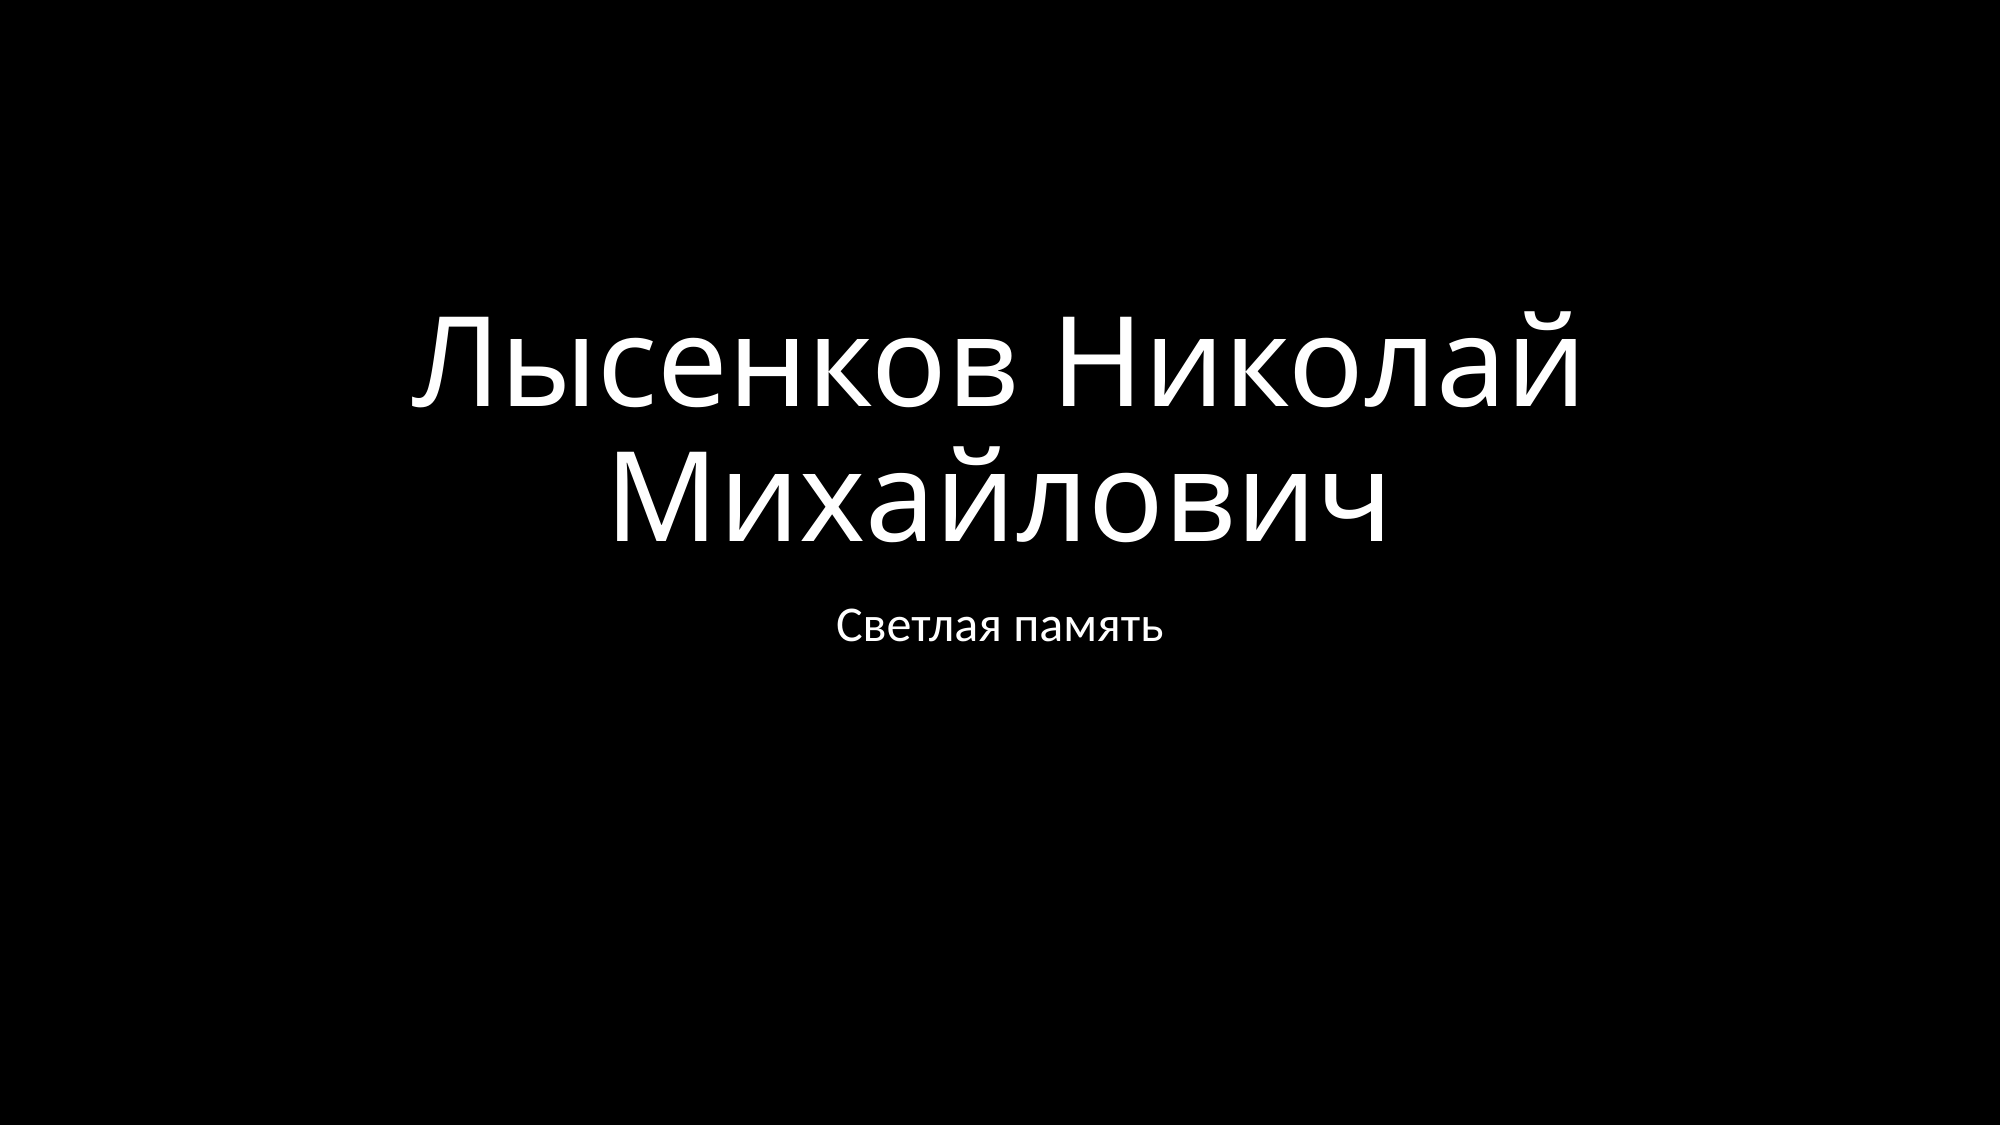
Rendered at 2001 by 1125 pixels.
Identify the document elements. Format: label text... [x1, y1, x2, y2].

title Лысенков Николай Михайлович [249, 184, 1750, 576]
subtitle Светлая память [249, 590, 1750, 863]
